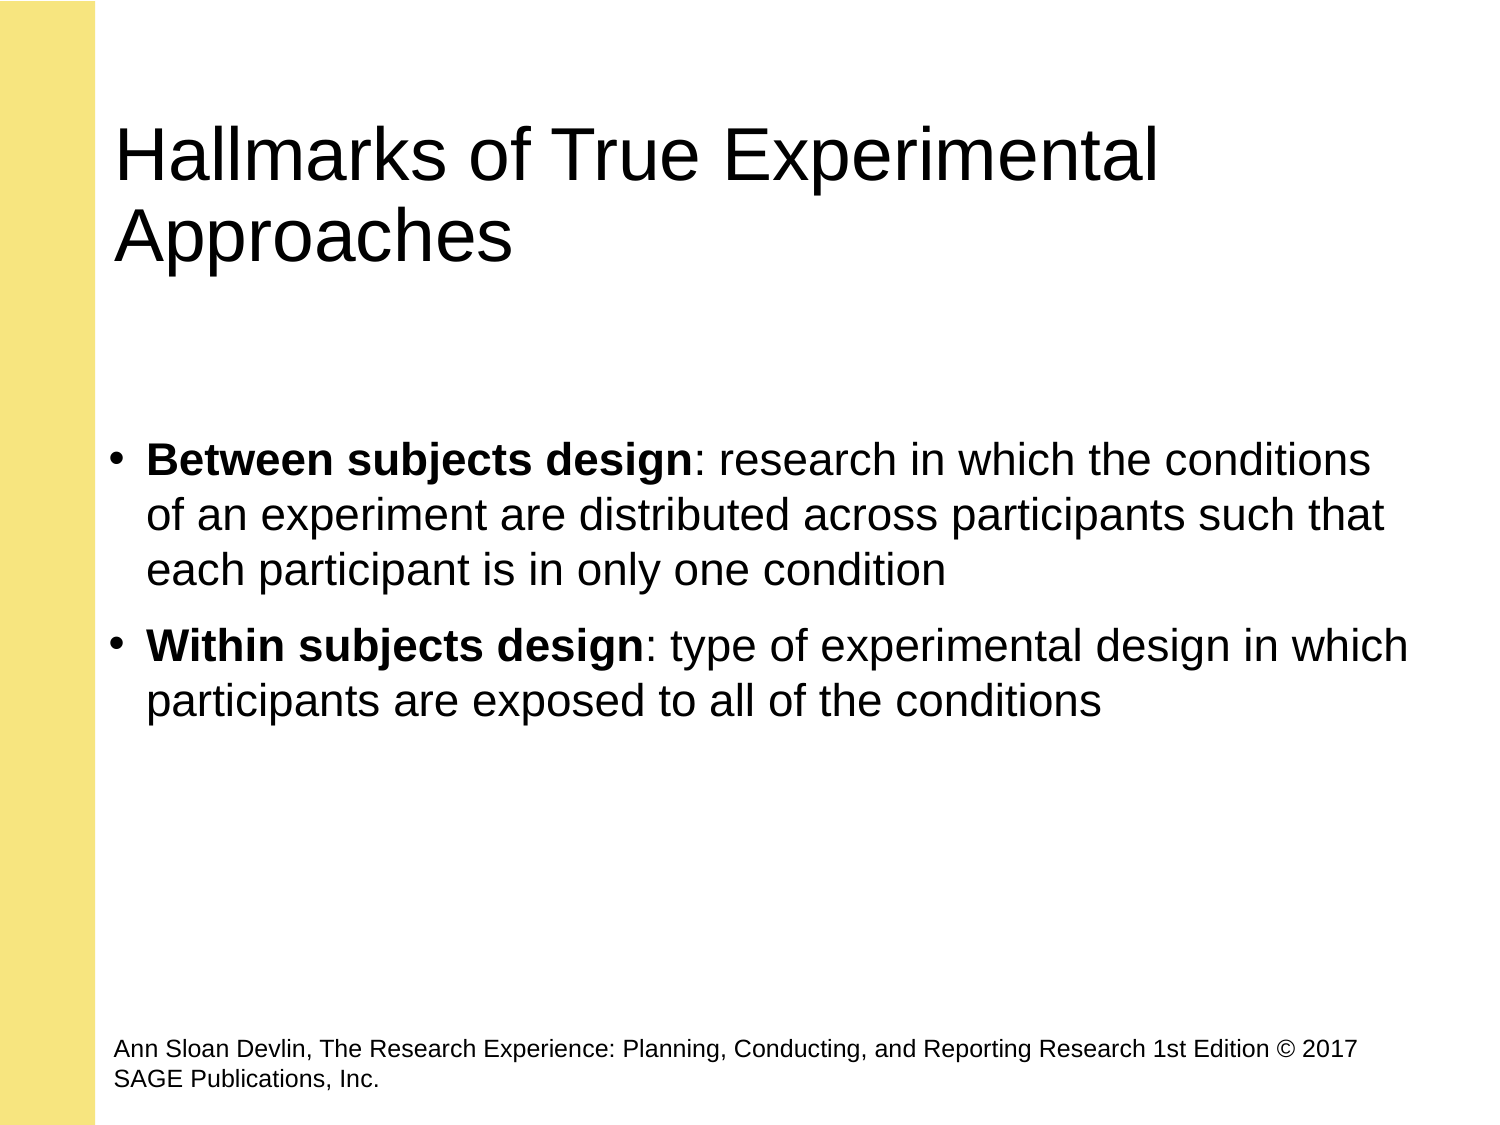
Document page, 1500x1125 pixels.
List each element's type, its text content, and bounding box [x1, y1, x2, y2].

list Between subjects design: research in which the conditions of an experiment are distributed across participants such that each participant is in only one condition Within subjects design: type of experimental design in which participants are exposed to all of the conditions [93, 422, 1433, 770]
picture [0, 1, 96, 1125]
title Hallmarks of True Experimental Approaches [99, 115, 1205, 279]
